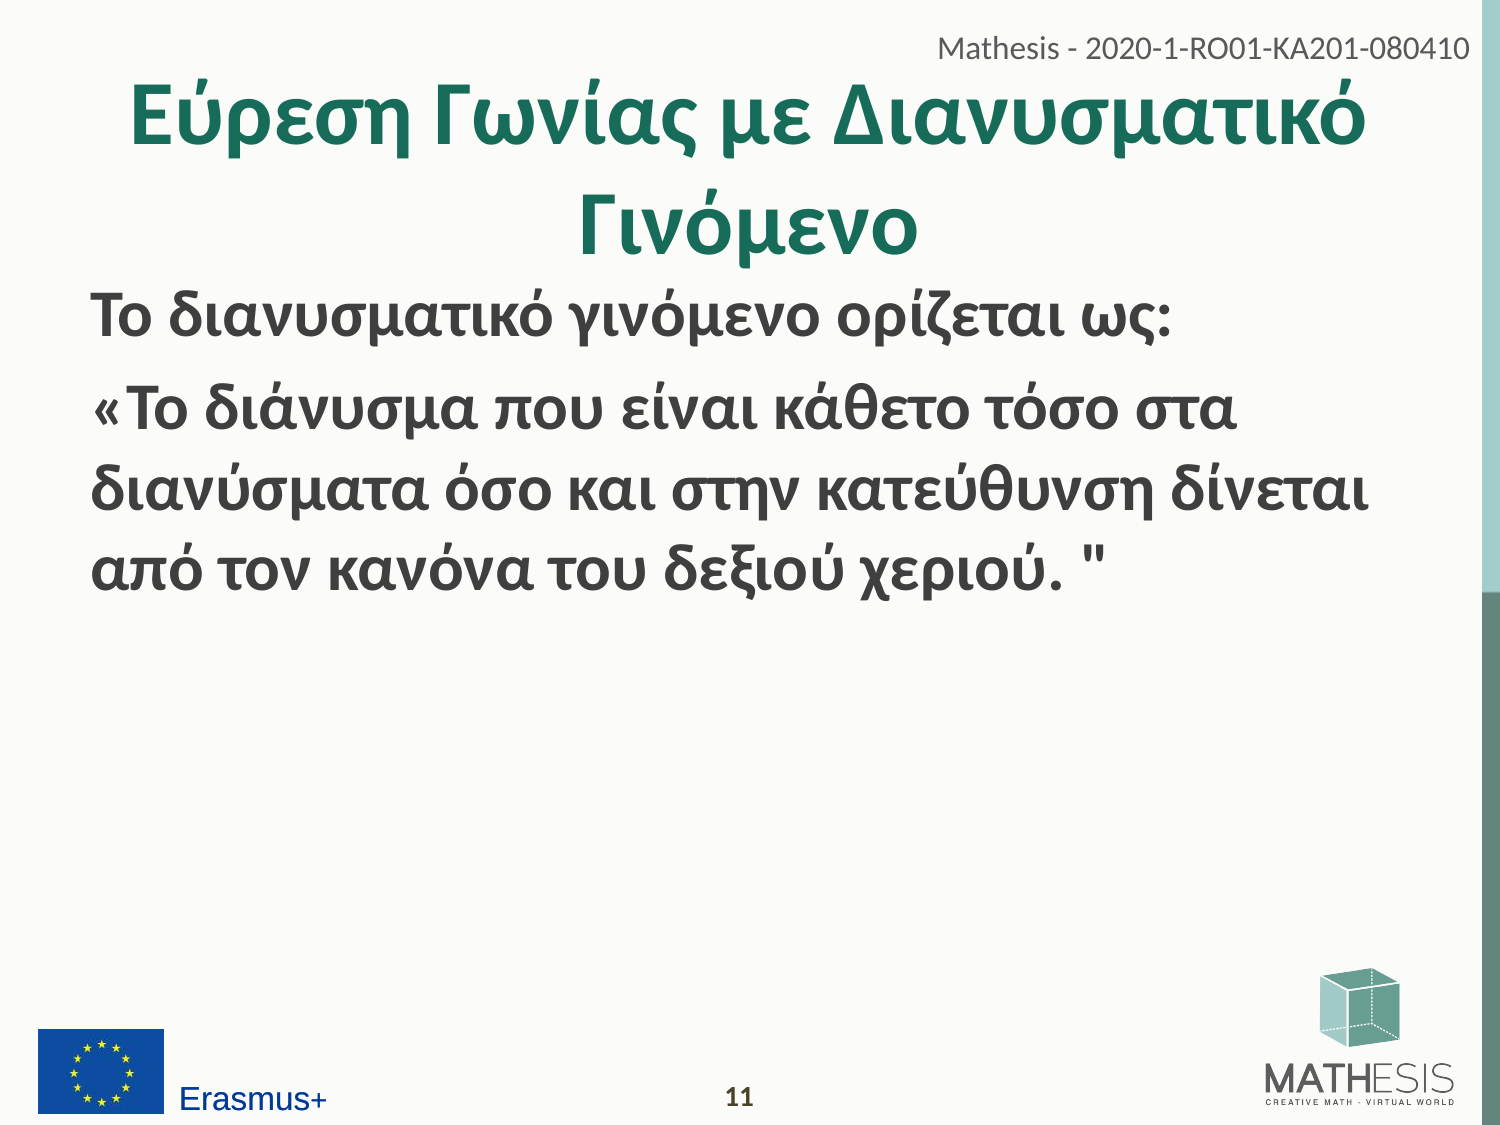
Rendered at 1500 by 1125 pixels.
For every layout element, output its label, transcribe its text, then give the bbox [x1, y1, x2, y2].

title Εύρεση Γωνίας με Διανυσματικό Γινόμενο [75, 45, 1425, 233]
list Το διανυσματικό γινόμενο ορίζεται ως: «Το διάνυσμα που είναι κάθετο τόσο στα διανύσματα όσο και στην κατεύθυνση δίνεται από τον κανόνα του δεξιού χεριού. " [75, 262, 1425, 1005]
picture [38, 1029, 164, 1114]
